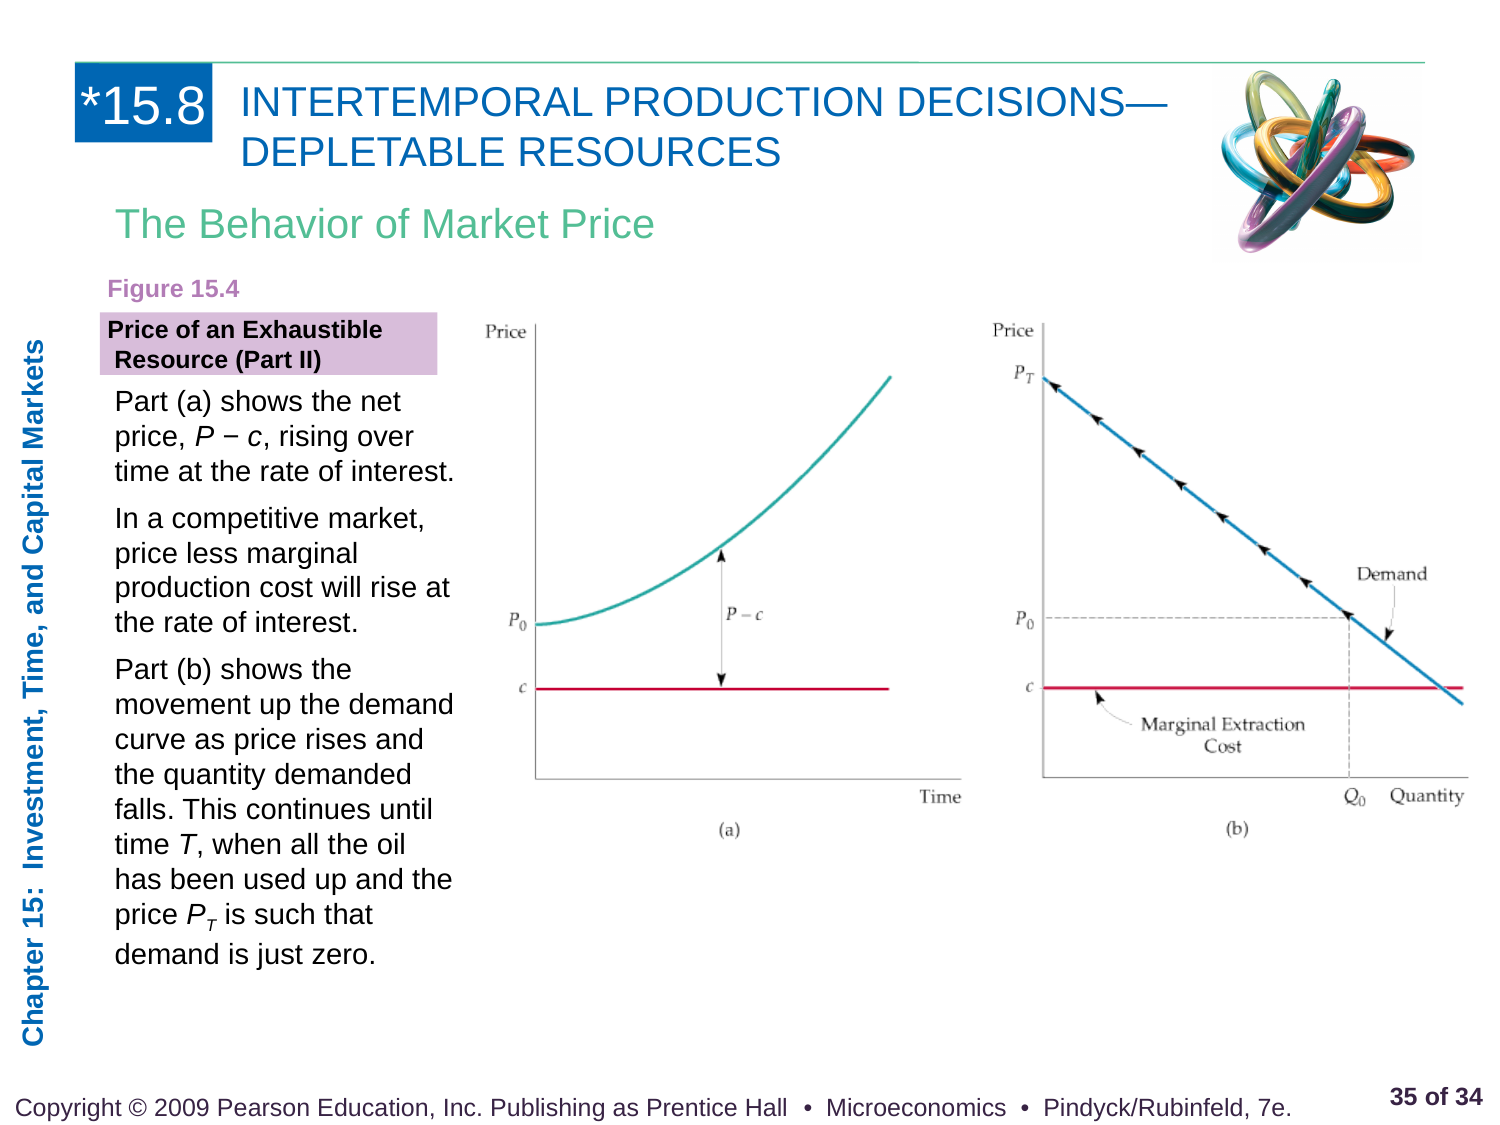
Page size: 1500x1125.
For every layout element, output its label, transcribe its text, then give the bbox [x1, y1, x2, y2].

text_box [74, 62, 1425, 143]
list The Behavior of Market Price [99, 198, 1188, 258]
picture [1212, 143, 1422, 263]
text_box Price of an Exhaustible Resource (Part II) [99, 312, 438, 375]
title INTERTEMPORAL PRODUCTION DECISIONS— DEPLETABLE RESOURCES [225, 143, 1212, 163]
text_box Part (a) shows the net price, P − c, rising over time at the rate of interest. In a competitive market, price less marginal production cost will rise at the rate of interest. Part (b) shows the movement up the demand curve as price rises and the quantity demanded falls. This continues until time T, when all the oil has been used up and the price PT is such that demand is just zero. [99, 374, 475, 1063]
text_box Figure 15.4 [99, 262, 425, 313]
picture [474, 312, 1480, 846]
